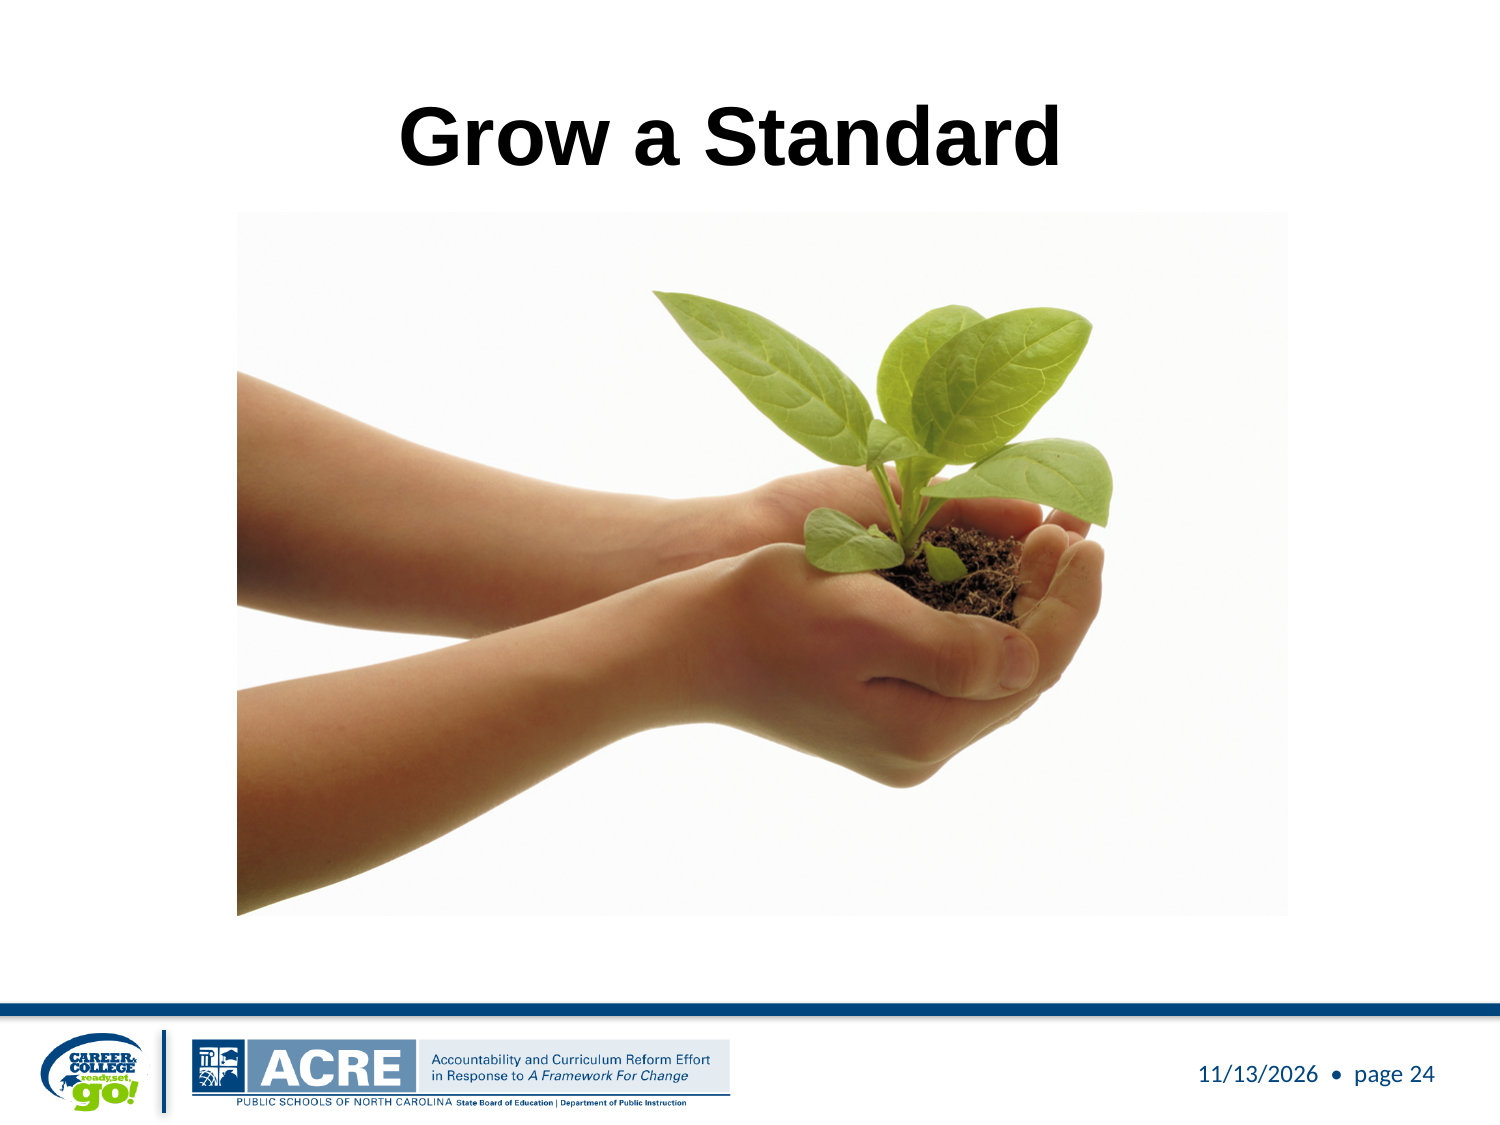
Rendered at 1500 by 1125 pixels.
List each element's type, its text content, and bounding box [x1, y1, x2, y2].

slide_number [1137, 1042, 1450, 1103]
picture [174, 1017, 744, 1125]
picture [237, 212, 1288, 916]
picture [37, 1029, 152, 1115]
title Grow a Standard [49, 74, 1460, 242]
